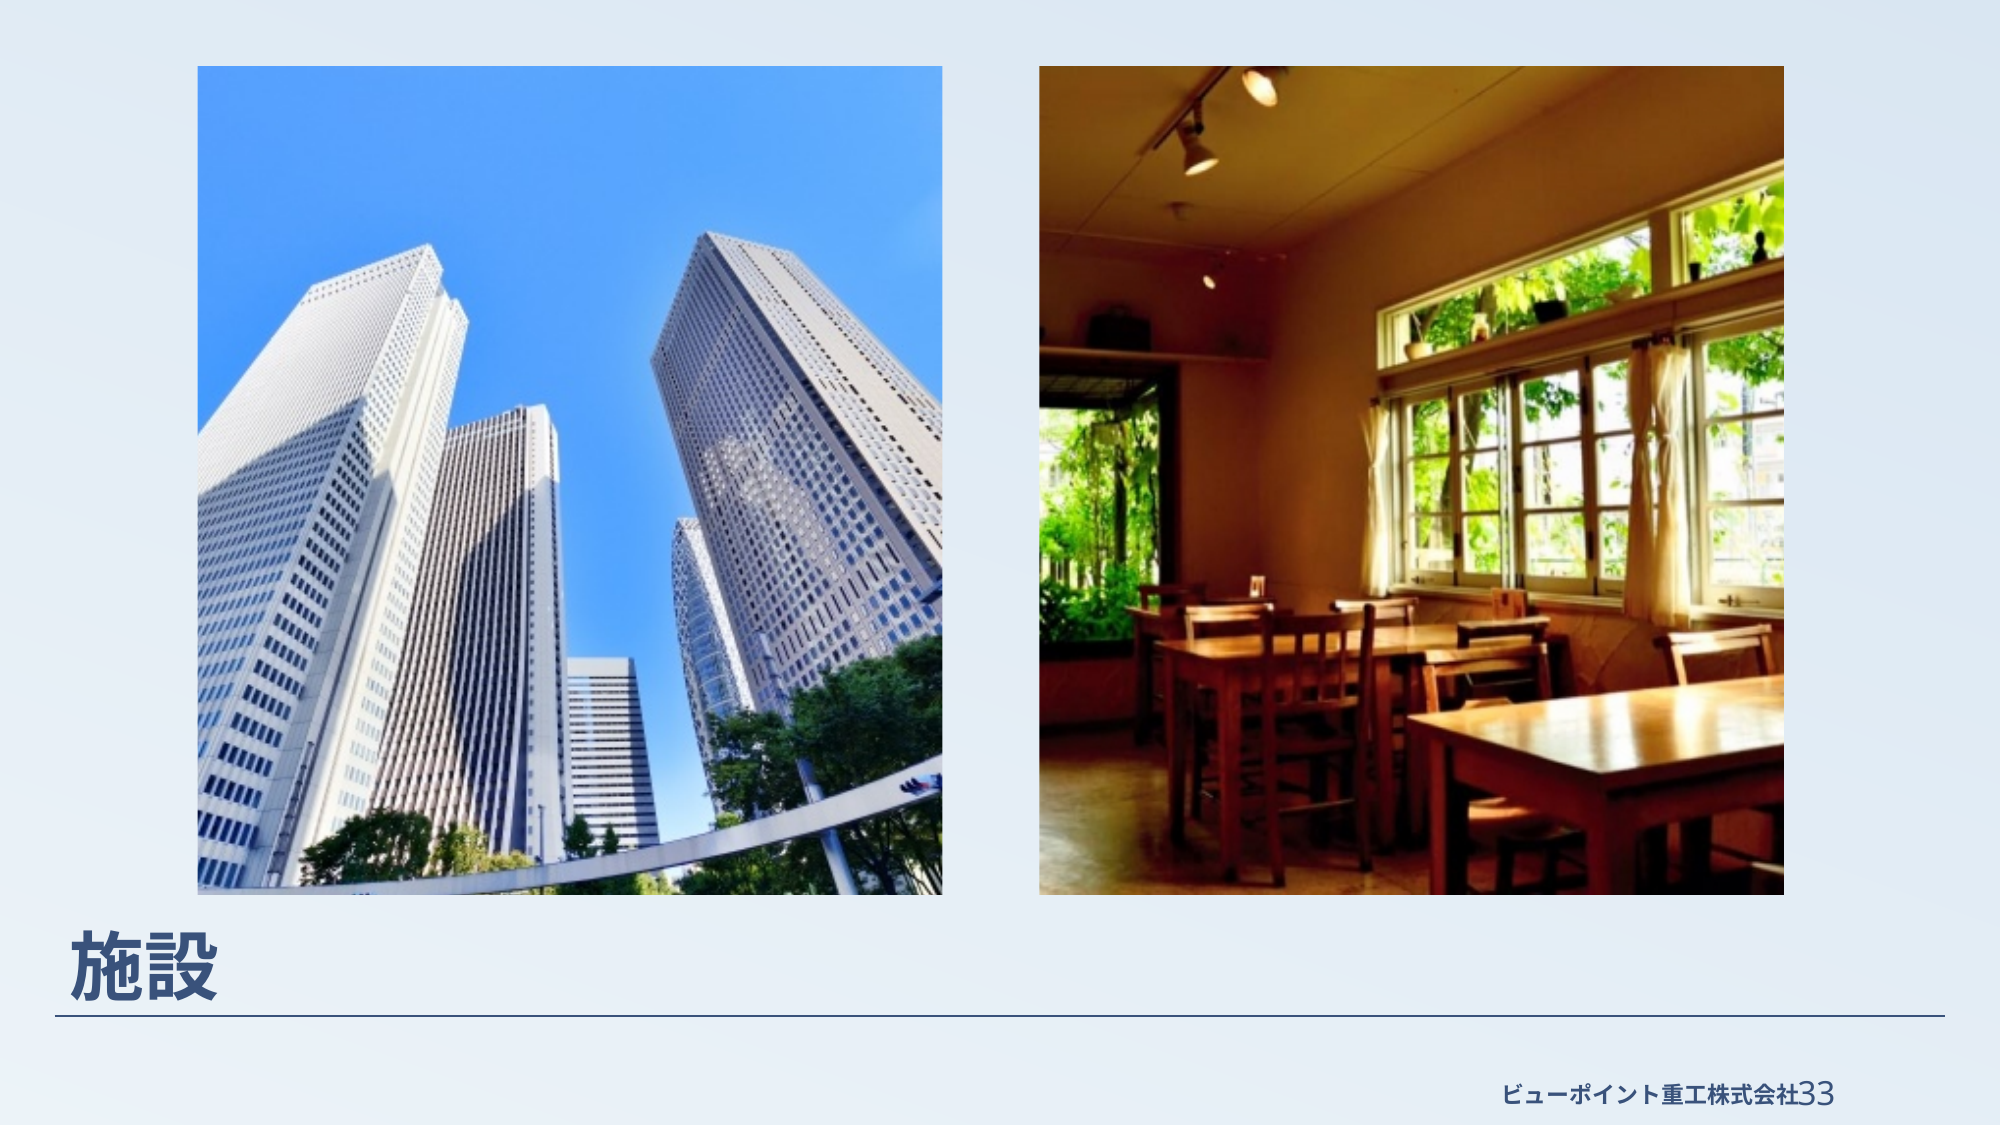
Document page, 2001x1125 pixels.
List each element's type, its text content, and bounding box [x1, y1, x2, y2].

title 施設 [54, 923, 1855, 1017]
picture [1039, 66, 1785, 895]
picture [197, 66, 943, 895]
